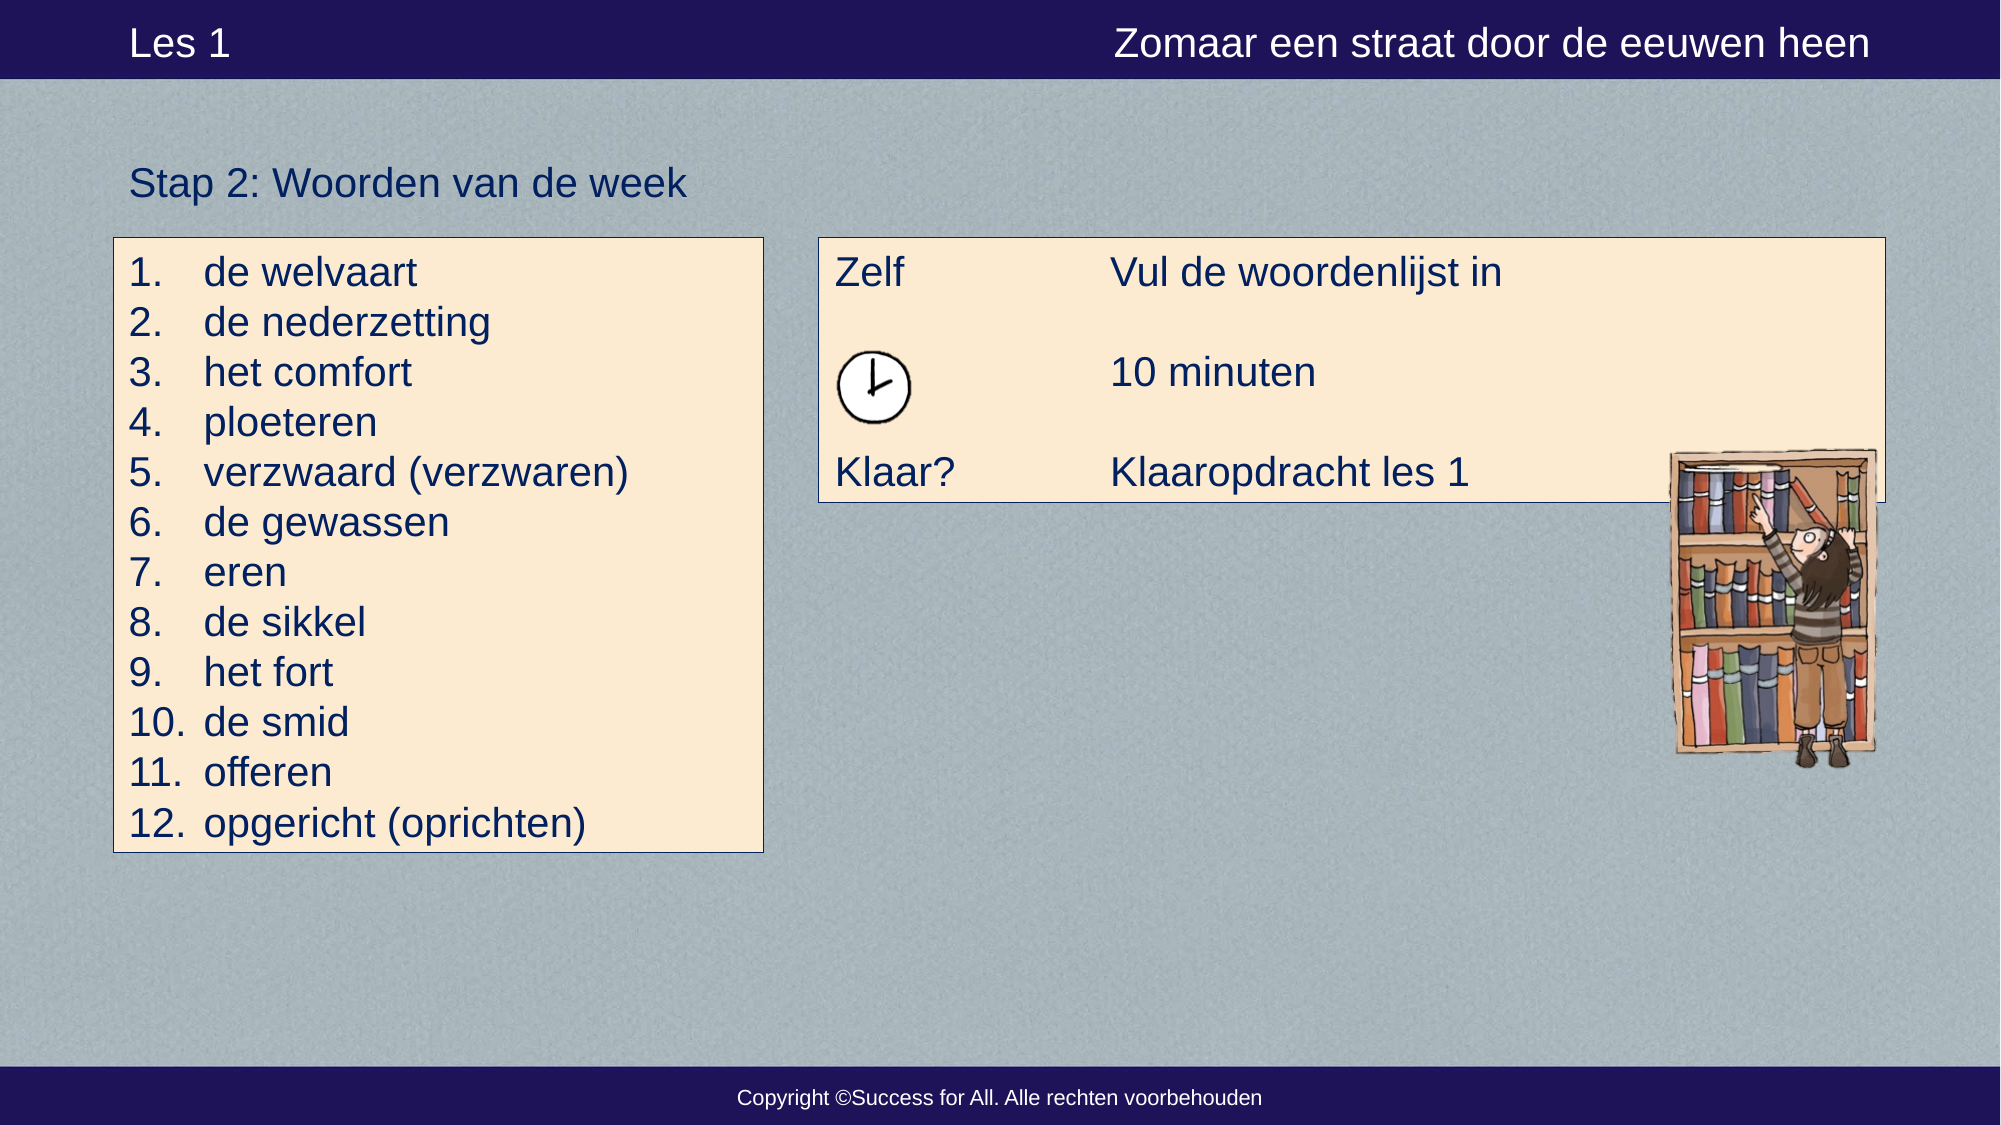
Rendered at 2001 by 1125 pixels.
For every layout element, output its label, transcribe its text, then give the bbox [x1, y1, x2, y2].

picture [0, 0, 2001, 1125]
text_box de welvaart de nederzetting het comfort ploeteren verzwaard (verzwaren) de gewassen eren de sikkel het fort de smid offeren opgericht (oprichten) [113, 237, 764, 853]
text_box Copyright ©Success for All. Alle rechten voorbehouden [0, 1076, 2000, 1125]
text_box Zelf Vul de woordenlijst in 10 minuten Klaar? Klaaropdracht les 1 [818, 237, 1886, 503]
text_box Les 1 [114, 8, 354, 73]
text_box Zomaar een straat door de eeuwen heen [999, 8, 1886, 73]
text_box Stap 2: Woorden van de week [113, 148, 1635, 214]
